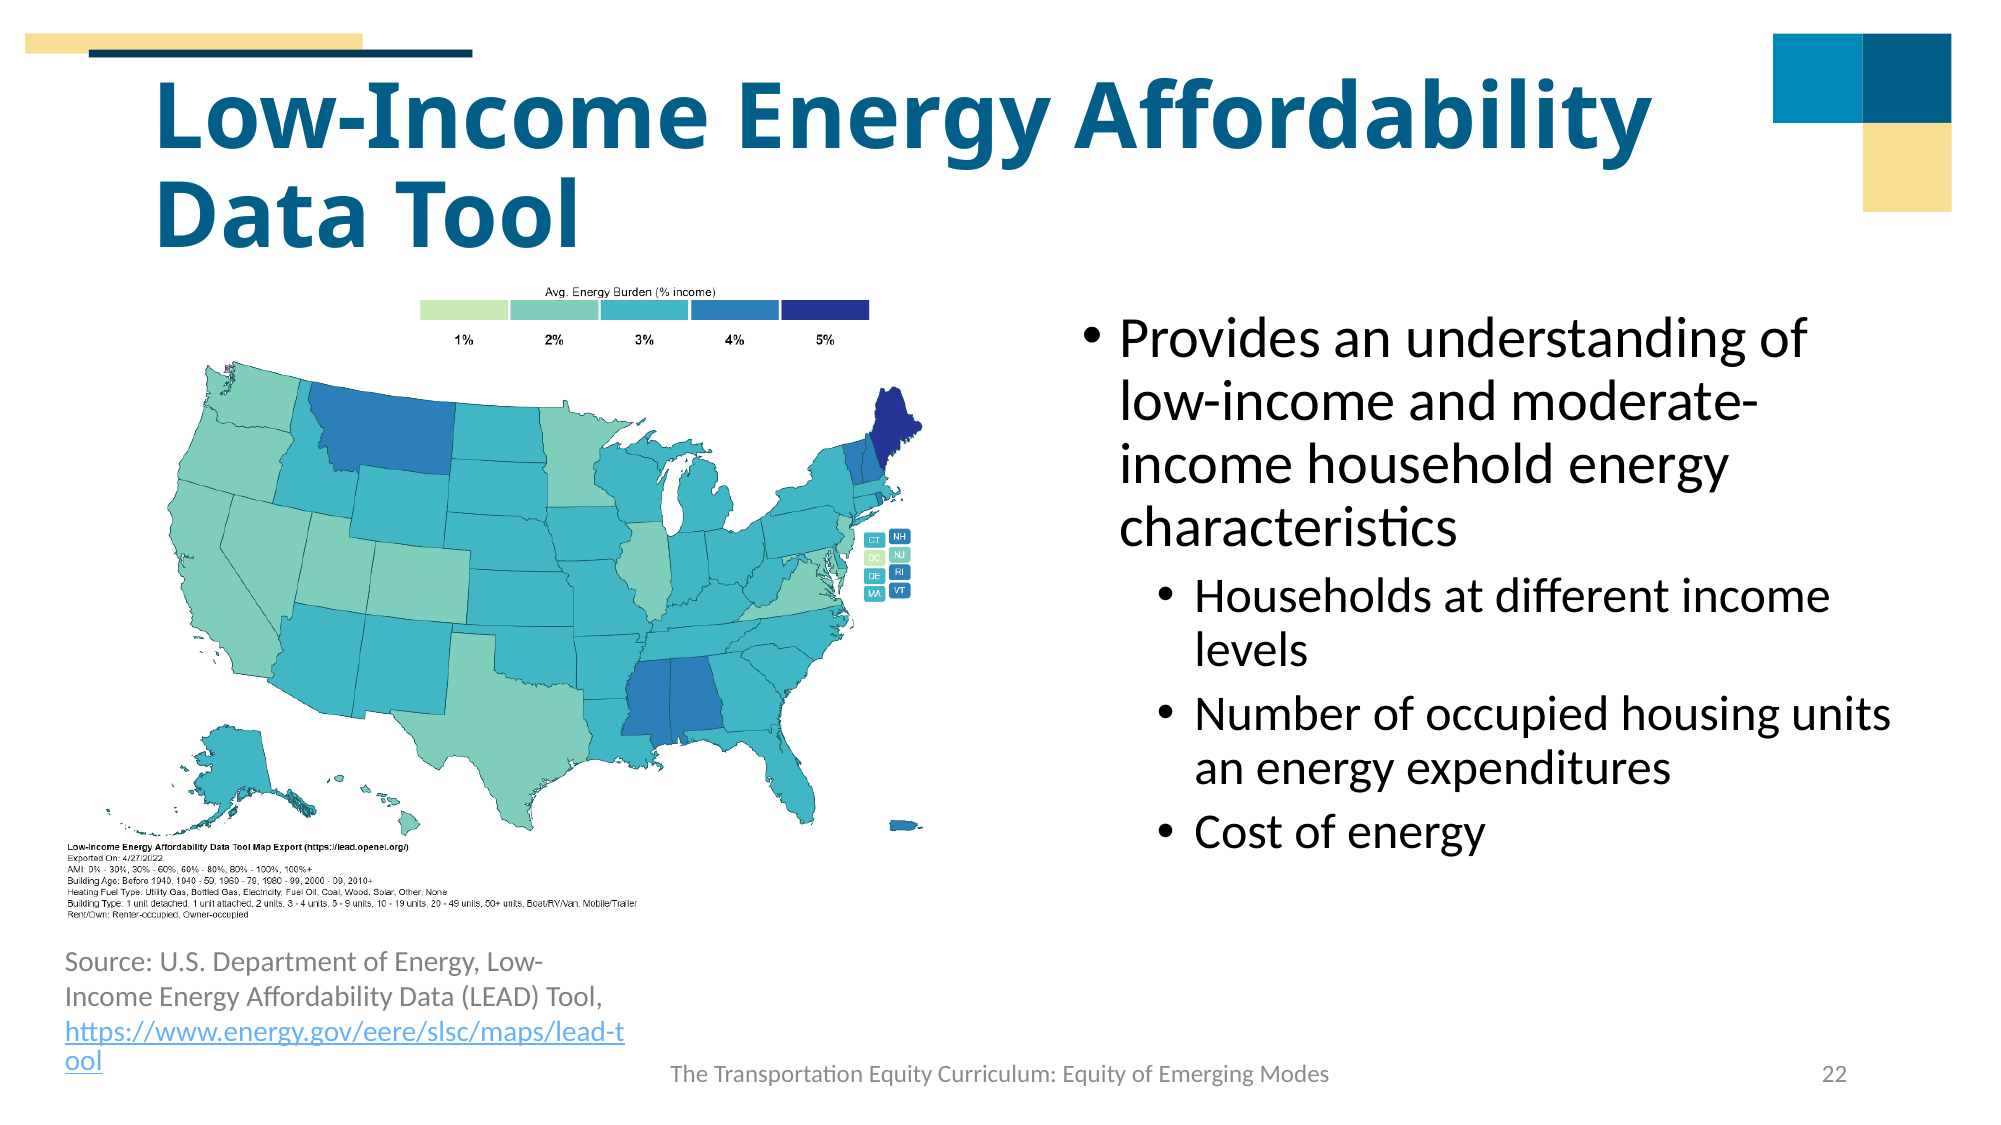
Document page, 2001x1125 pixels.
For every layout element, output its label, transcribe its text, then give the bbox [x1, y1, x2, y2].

slide_number 22 [1412, 1042, 1863, 1103]
title Low-Income Energy Affordability Data Tool [137, 59, 1863, 278]
footer The Transportation Equity Curriculum: Equity of Emerging Modes [642, 1042, 1359, 1103]
list Provides an understanding of low-income and moderate-income household energy characteristics Households at different income levels Number of occupied housing units an energy expenditures Cost of energy [1066, 299, 1917, 1014]
text_box Source: U.S. Department of Energy, Low-Income Energy Affordability Data (LEAD) Tool, https://www.energy.gov/eere/slsc/maps/lead-tool [50, 934, 643, 1090]
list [22, 277, 1067, 928]
